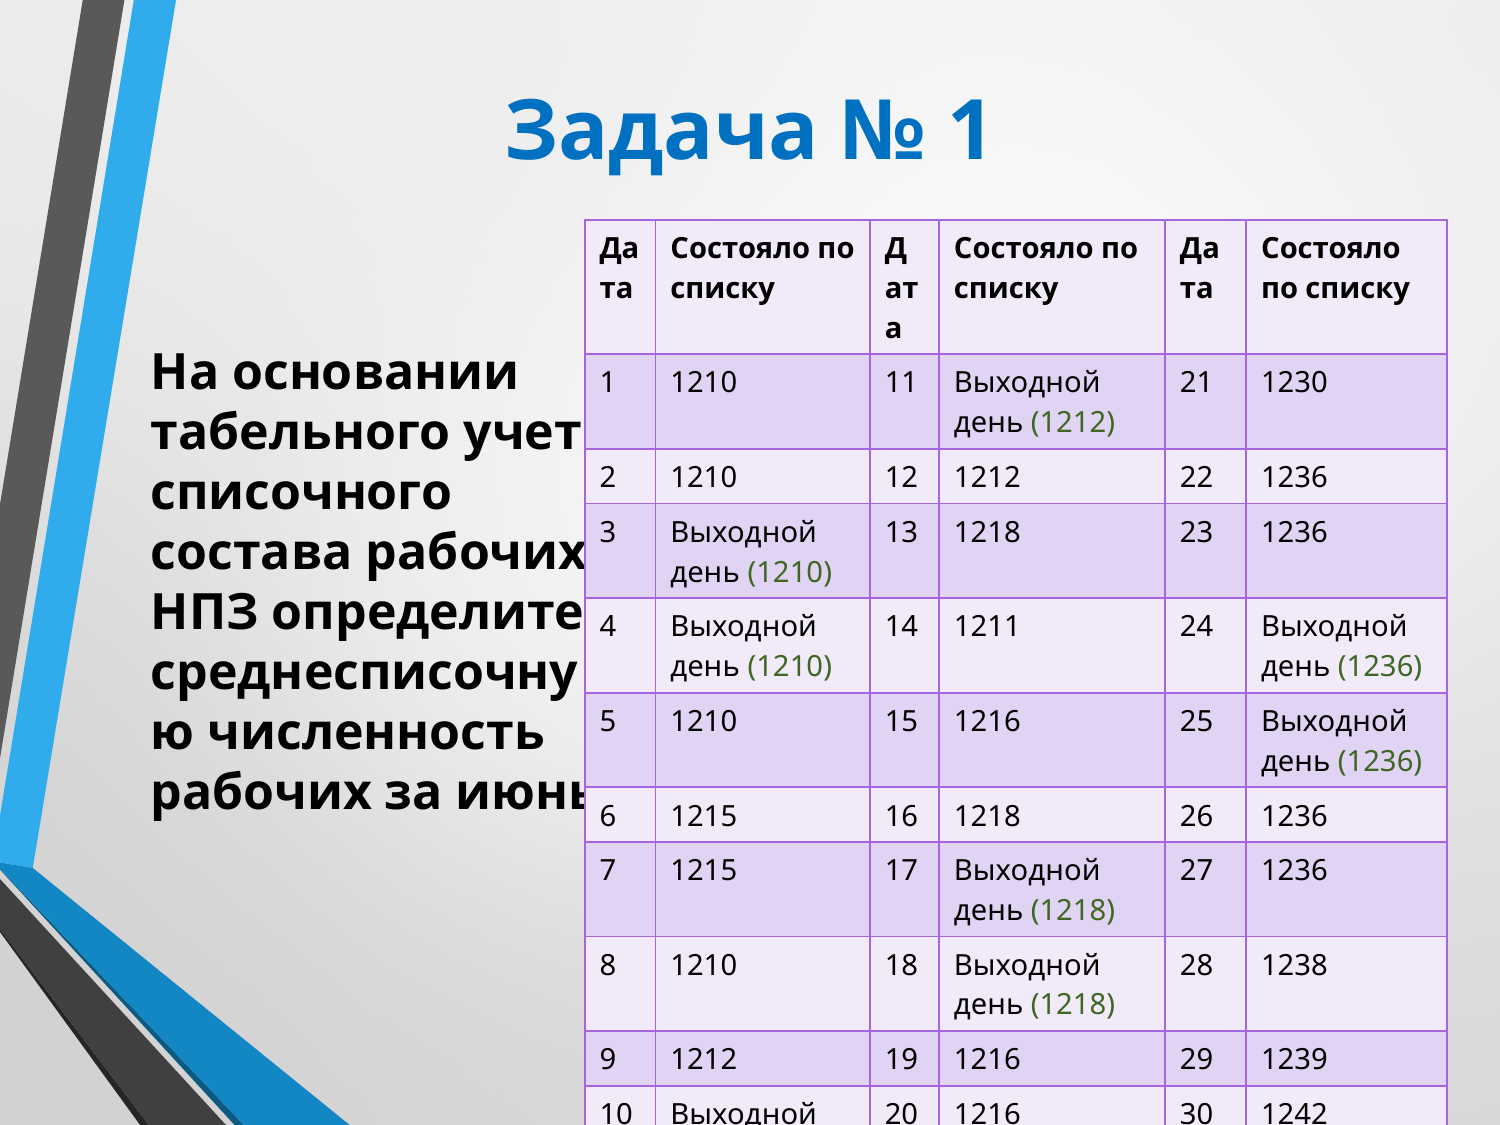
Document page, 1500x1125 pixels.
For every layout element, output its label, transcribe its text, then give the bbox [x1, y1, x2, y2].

table_cell Выходной день (1212) [656, 1087, 869, 1125]
table_cell 20 [871, 1087, 938, 1125]
table_cell 30 [1166, 1087, 1245, 1125]
table_cell 2 [586, 450, 655, 503]
table_cell 1230 [1247, 355, 1446, 448]
table_cell 13 [871, 504, 938, 597]
table_cell 1242 [1247, 1087, 1446, 1125]
table_cell 25 [1166, 694, 1245, 786]
table_cell 1238 [1247, 937, 1446, 1030]
table_cell 26 [1166, 788, 1245, 841]
table_cell 23 [1166, 504, 1245, 597]
table_cell 6 [586, 788, 655, 841]
table_cell 16 [871, 788, 938, 841]
list На основании табельного учета списочного состава рабочих НПЗ определите среднесписочную численность рабочих за июнь: [135, 208, 632, 951]
table_cell Выходной день (1218) [940, 937, 1164, 1030]
table_header Дата [586, 221, 655, 353]
table_header Дата [871, 221, 938, 353]
table_cell 19 [871, 1032, 938, 1085]
table_cell 14 [871, 599, 938, 692]
table_cell 1236 [1247, 788, 1446, 841]
table_cell 22 [1166, 450, 1245, 503]
table_cell 17 [871, 843, 938, 936]
table_cell 8 [586, 937, 655, 1030]
table_cell 1218 [940, 788, 1164, 841]
table_cell 1216 [940, 1087, 1164, 1125]
table_cell 1215 [656, 843, 869, 936]
table_cell 29 [1166, 1032, 1245, 1085]
table_cell 1215 [656, 788, 869, 841]
table_cell 1236 [1247, 450, 1446, 503]
table_cell 5 [586, 694, 655, 786]
table_header Состояло по списку [940, 221, 1164, 353]
table_cell 21 [1166, 355, 1245, 448]
table_cell Выходной день (1210) [656, 504, 869, 597]
table_cell 3 [586, 504, 655, 597]
table_cell 1218 [940, 504, 1164, 597]
table_cell 1216 [940, 1032, 1164, 1085]
table_cell 1 [586, 355, 655, 448]
table_cell 1212 [656, 1032, 869, 1085]
table_cell 1210 [656, 694, 869, 786]
table_cell 12 [871, 450, 938, 503]
table_header Состояло по списку [1247, 221, 1446, 353]
table_cell 10 [586, 1087, 655, 1125]
table_cell Выходной день (1212) [940, 355, 1164, 448]
table_cell 1210 [656, 355, 869, 448]
table_cell Выходной день (1210) [656, 599, 869, 692]
table_cell 1211 [940, 599, 1164, 692]
table_cell 1210 [656, 937, 869, 1030]
table_cell Выходной день (1218) [940, 843, 1164, 936]
table_cell 1236 [1247, 843, 1446, 936]
table_cell 4 [586, 599, 655, 692]
table_cell 7 [586, 843, 655, 936]
table_cell Выходной день (1236) [1247, 599, 1446, 692]
table_cell 24 [1166, 599, 1245, 692]
table_cell 1210 [656, 450, 869, 503]
table_cell 1212 [940, 450, 1164, 503]
table_header Состояло по списку [656, 221, 869, 353]
table_cell 15 [871, 694, 938, 786]
table_cell 9 [586, 1032, 655, 1085]
table_cell 1239 [1247, 1032, 1446, 1085]
table_header Дата [1166, 221, 1245, 353]
table_cell 11 [871, 355, 938, 448]
table_cell 28 [1166, 937, 1245, 1030]
table_cell 27 [1166, 843, 1245, 936]
table_cell 18 [871, 937, 938, 1030]
table_cell 1236 [1247, 504, 1446, 597]
title Задача № 1 [75, 32, 1425, 220]
table_cell 1216 [940, 694, 1164, 786]
table_cell Выходной день (1236) [1247, 694, 1446, 786]
